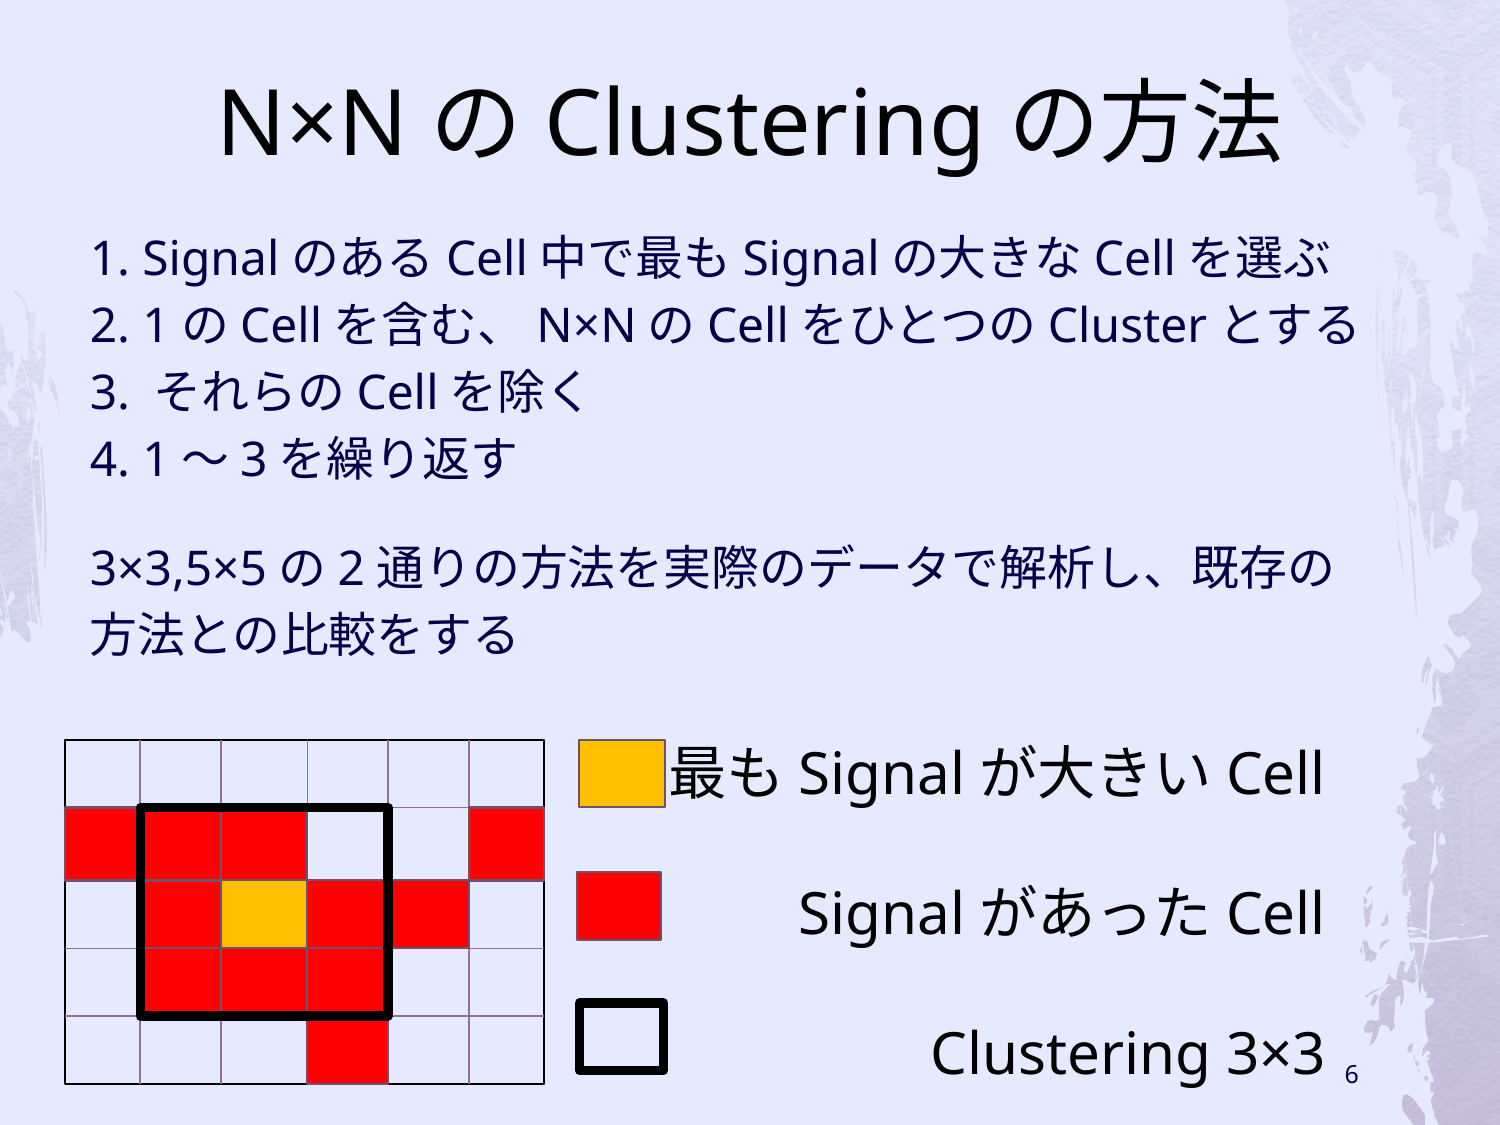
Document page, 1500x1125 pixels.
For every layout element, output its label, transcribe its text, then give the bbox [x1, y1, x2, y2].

slide_number 6 [1350, 1045, 1500, 1106]
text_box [64, 727, 1341, 1095]
title N×NのClusteringの方法 [75, 53, 1425, 185]
list 1. SignalのあるCell中で最もSignalの大きなCellを選ぶ 2. 1のCellを含む、N×NのCellをひとつのClusterとする 3. それらのCellを除く 4. 1～3を繰り返す 3×3,5×5の2通りの方法を実際のデータで解析し、既存の 方法との比較をする [75, 219, 1376, 728]
